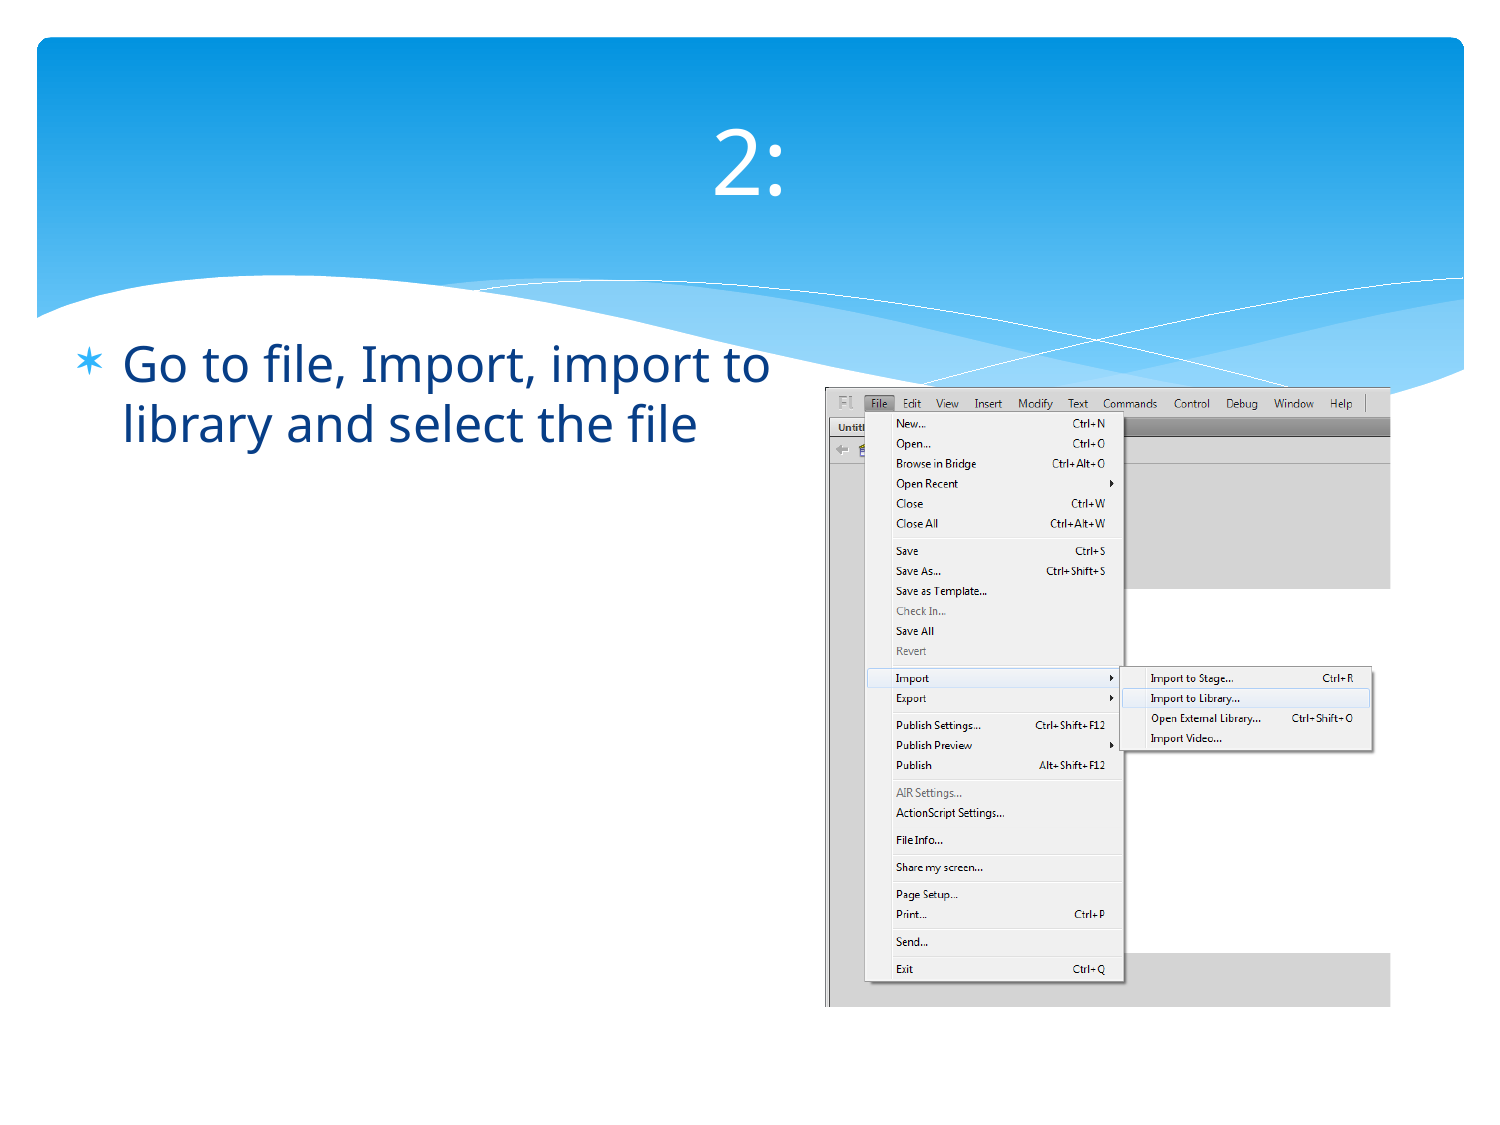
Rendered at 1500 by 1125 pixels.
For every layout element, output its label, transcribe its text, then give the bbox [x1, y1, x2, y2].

title 2: [75, 55, 1425, 261]
picture [824, 387, 1391, 1007]
list Go to file, Import, import to library and select the file [62, 324, 800, 475]
